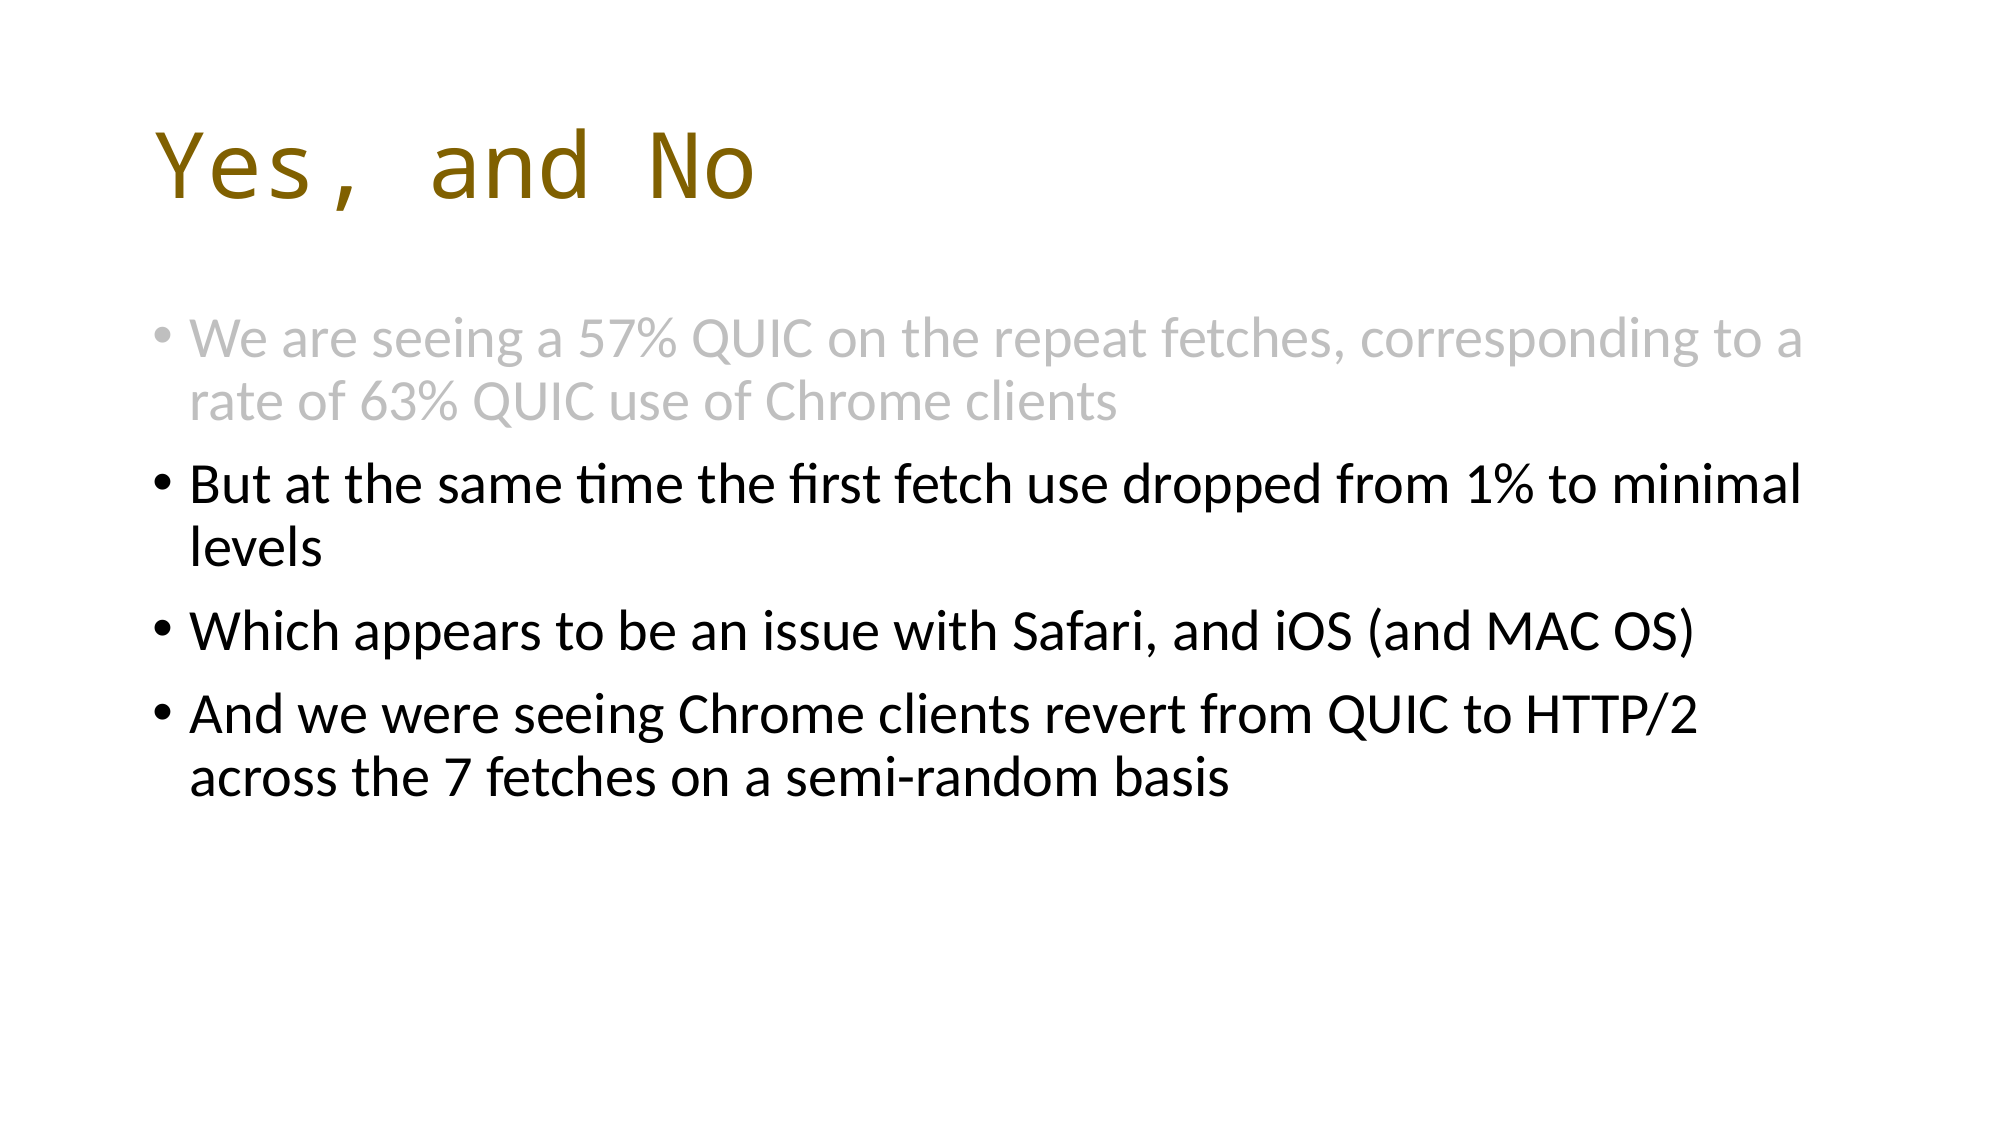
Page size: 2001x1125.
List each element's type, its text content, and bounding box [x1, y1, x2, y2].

list We are seeing a 57% QUIC on the repeat fetches, corresponding to a rate of 63% QUIC use of Chrome clients But at the same time the first fetch use dropped from 1% to minimal levels Which appears to be an issue with Safari, and iOS (and MAC OS) And we were seeing Chrome clients revert from QUIC to HTTP/2 across the 7 fetches on a semi-random basis [137, 299, 1863, 1014]
title Yes, and No [137, 59, 1863, 278]
